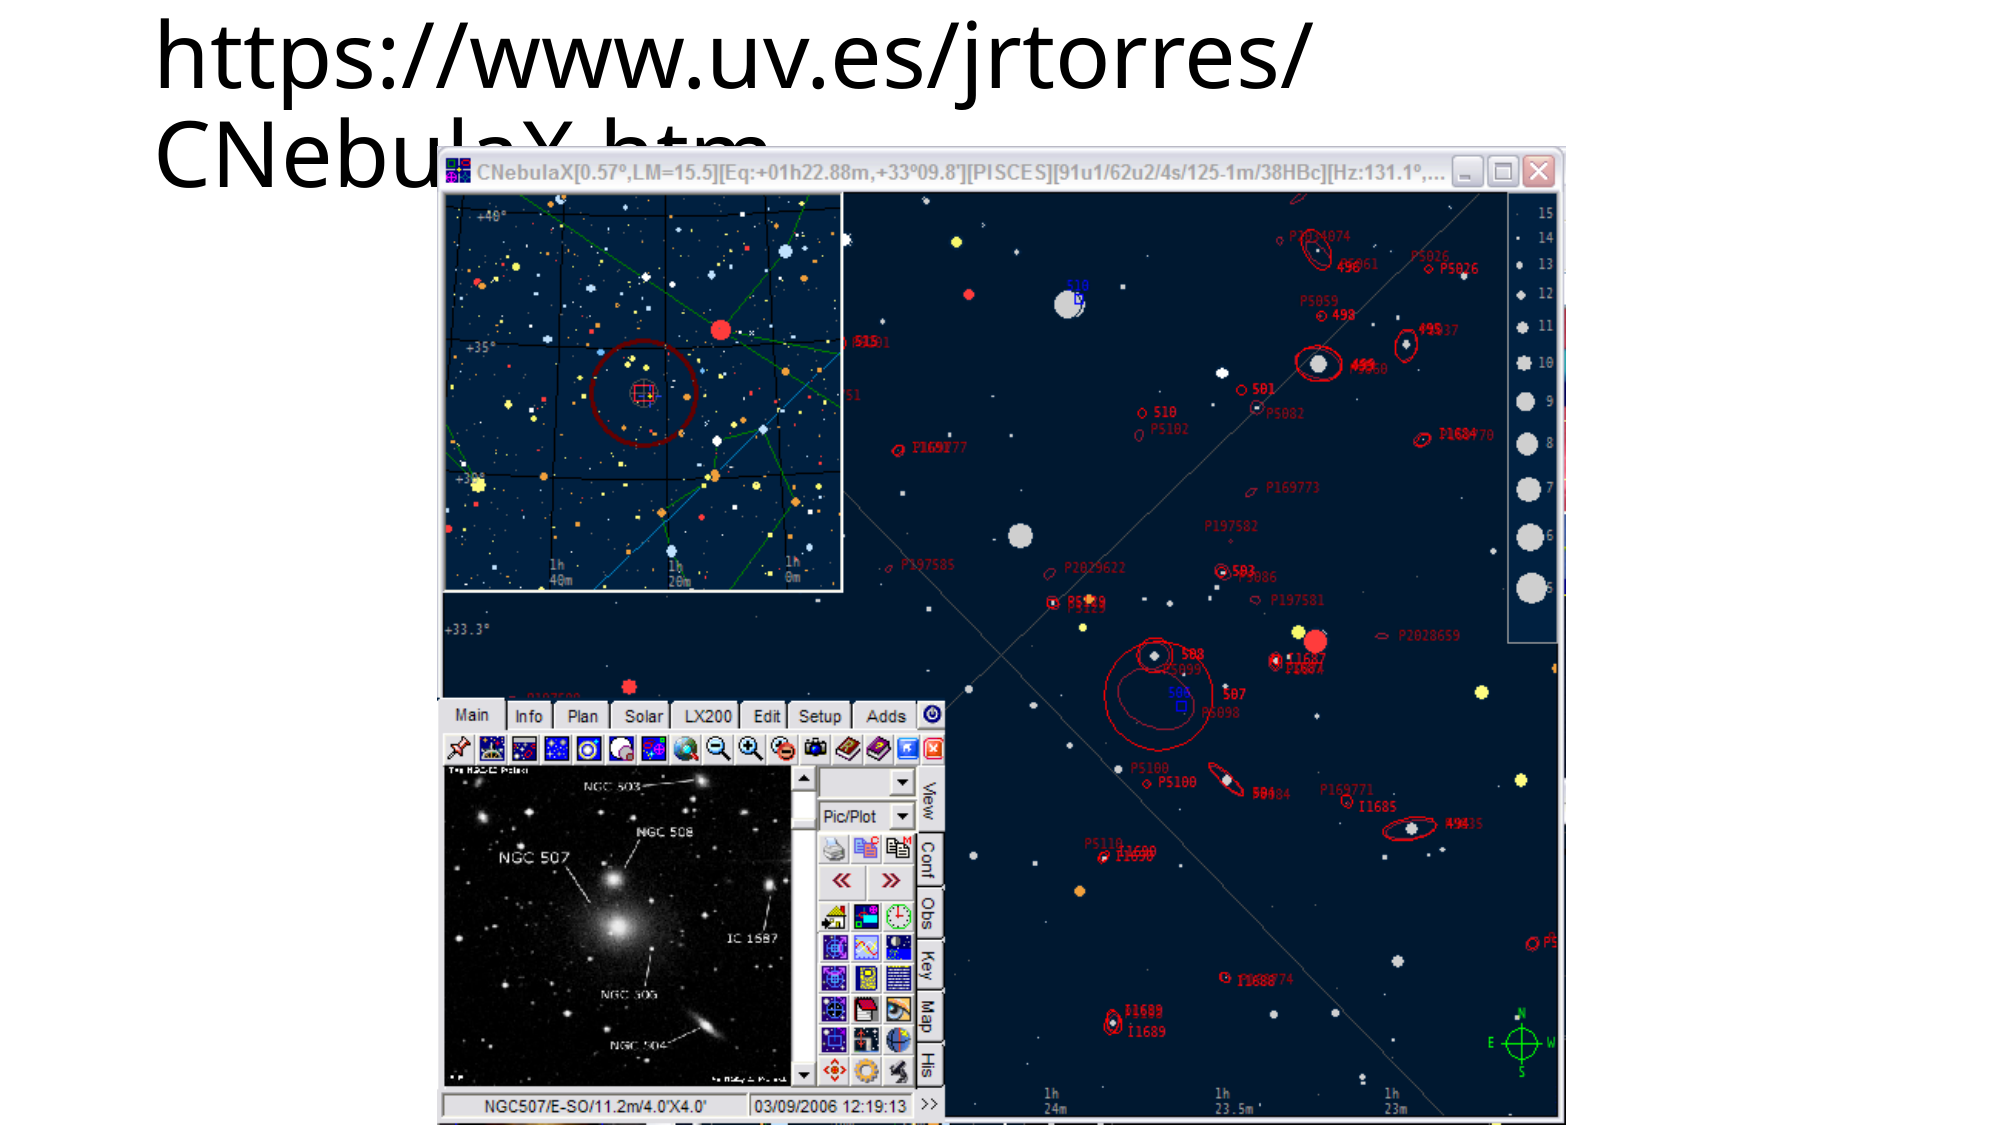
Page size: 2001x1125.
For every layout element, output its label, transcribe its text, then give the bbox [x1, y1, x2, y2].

title https://www.uv.es/jrtorres/CNebulaX.htm [139, 0, 1864, 218]
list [436, 146, 1566, 1125]
